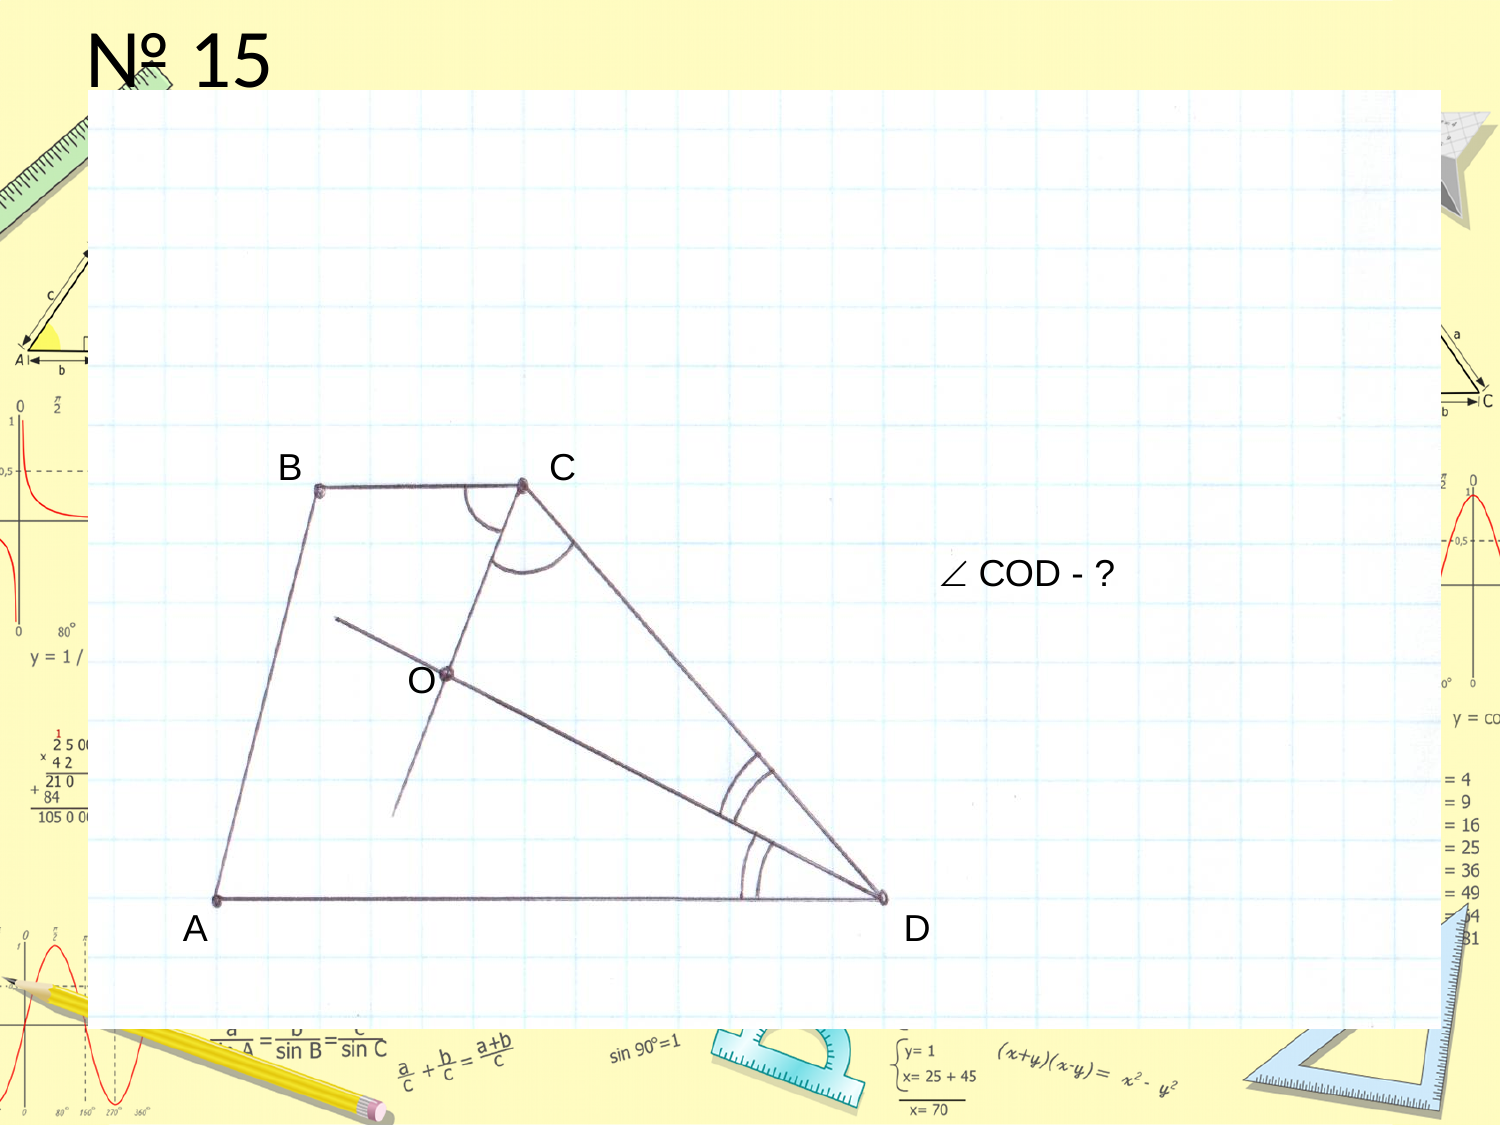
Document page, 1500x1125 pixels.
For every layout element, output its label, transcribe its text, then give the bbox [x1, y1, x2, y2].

picture [0, 0, 1500, 1125]
title № 15 [70, 0, 1421, 108]
